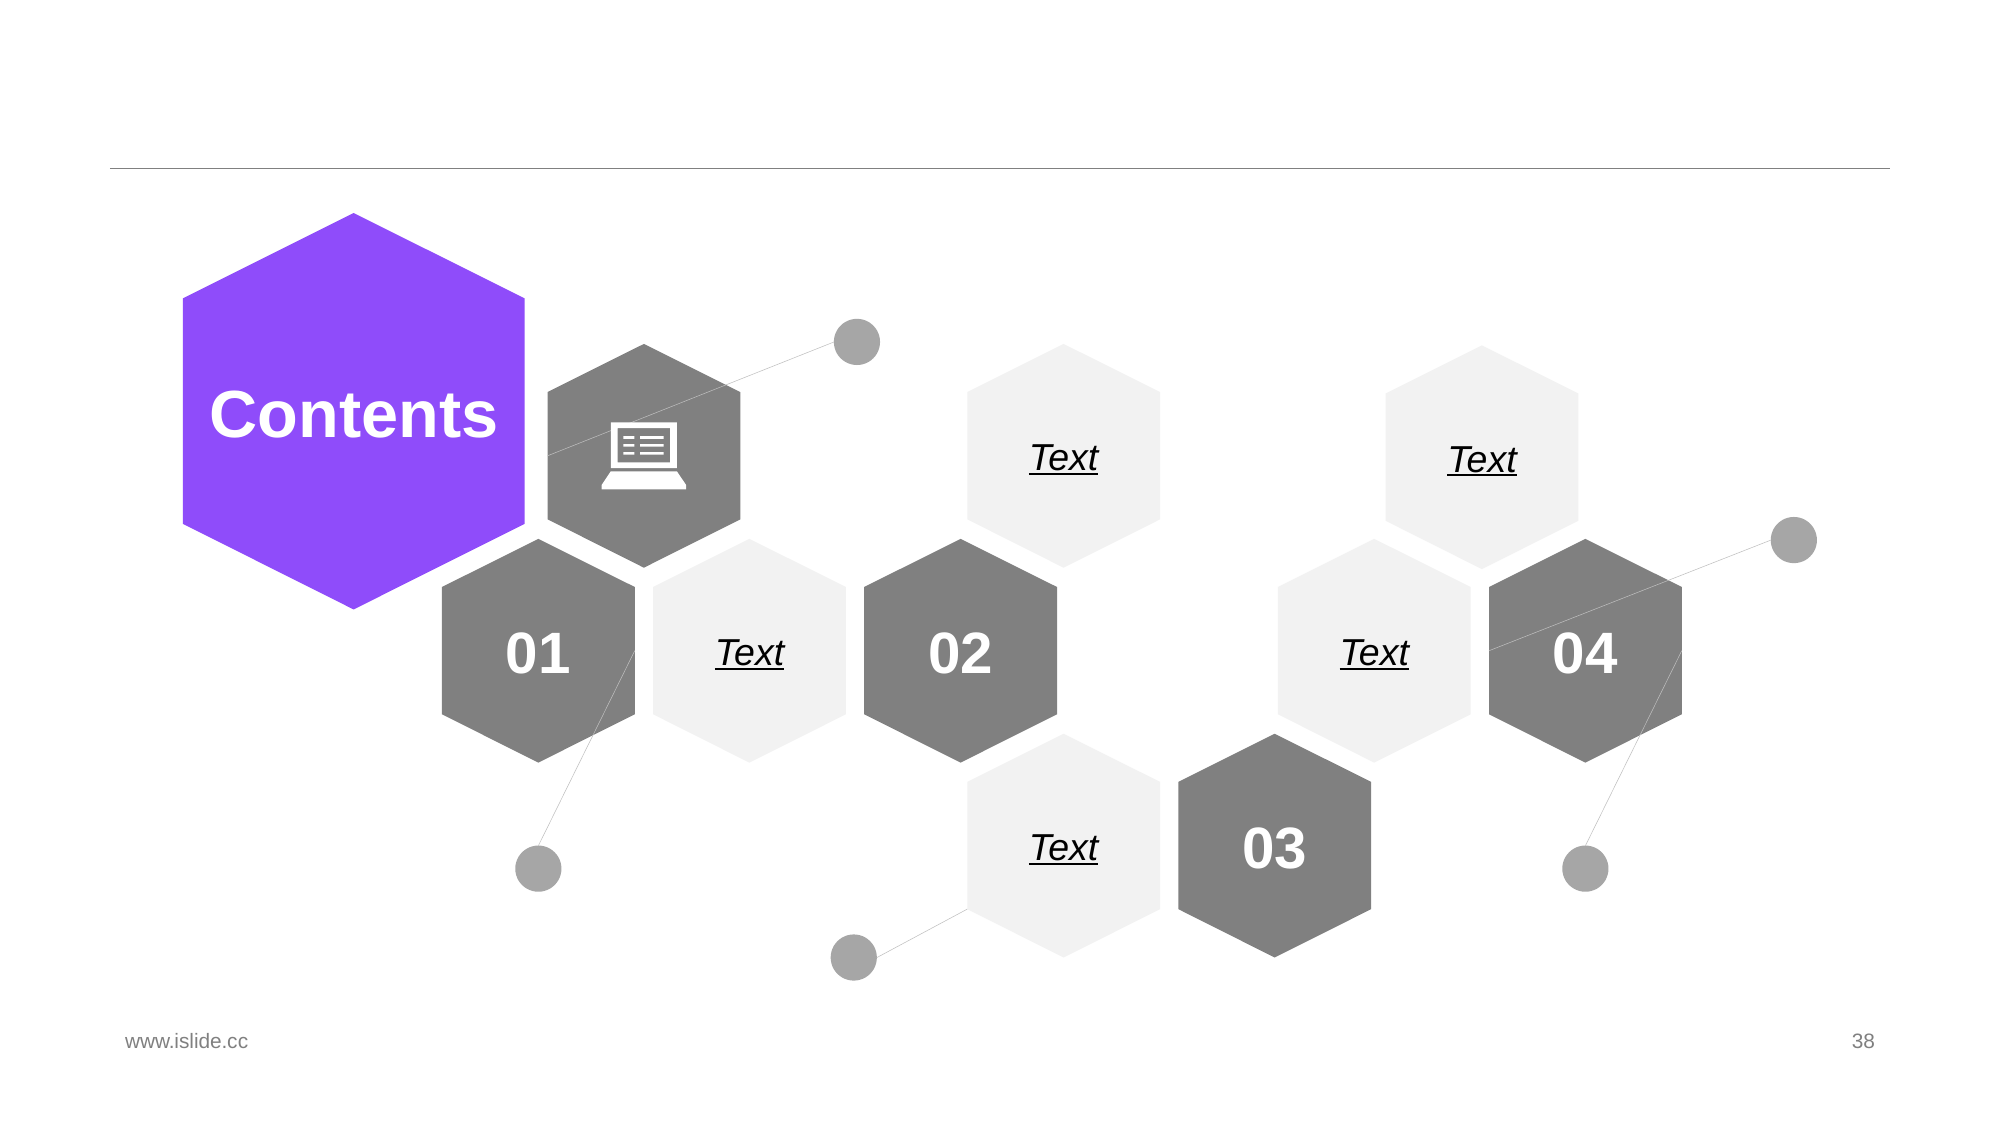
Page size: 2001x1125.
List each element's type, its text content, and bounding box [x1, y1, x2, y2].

slide_number 38 [1412, 1023, 1890, 1058]
footer www.islide.cc [109, 1023, 790, 1058]
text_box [182, 213, 1817, 981]
